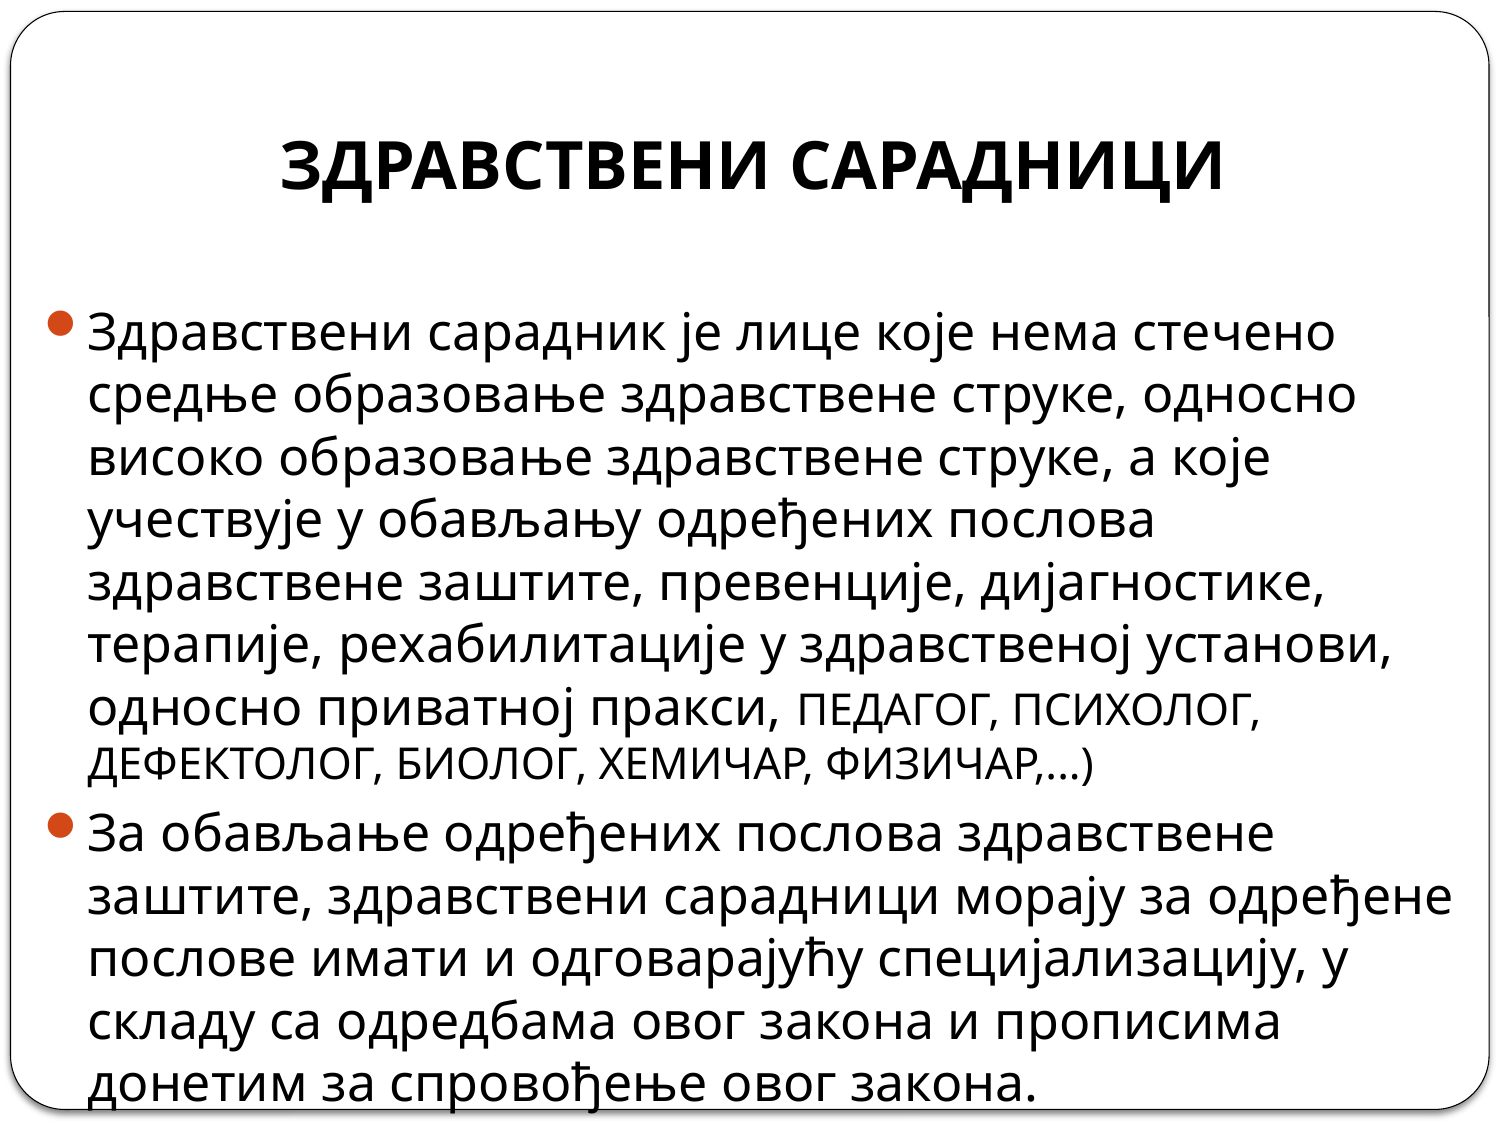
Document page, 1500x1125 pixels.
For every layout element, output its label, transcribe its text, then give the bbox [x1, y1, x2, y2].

list Здравствени сарадник је лице које нема стечено средње образовање здравствене струке, односно високо образовање здравствене струке, а које учествује у обављању одређених послова здравствене заштите, превенције, дијагностике, терапије, рехабилитације у здравственој установи, односно приватној пракси, ПЕДАГОГ, ПСИХОЛОГ, ДЕФЕКТОЛОГ, БИОЛОГ, ХЕМИЧАР, ФИЗИЧАР,...) За обављање одређених послова здравствене заштите, здравствени сарадници морају за одређене послове имати и одговарајућу специјализацију, у складу са одредбама овог закона и прописима донетим за спровођење овог закона. [29, 290, 1500, 1125]
title ЗДРАВСТВЕНИ САРАДНИЦИ [123, 30, 1399, 219]
